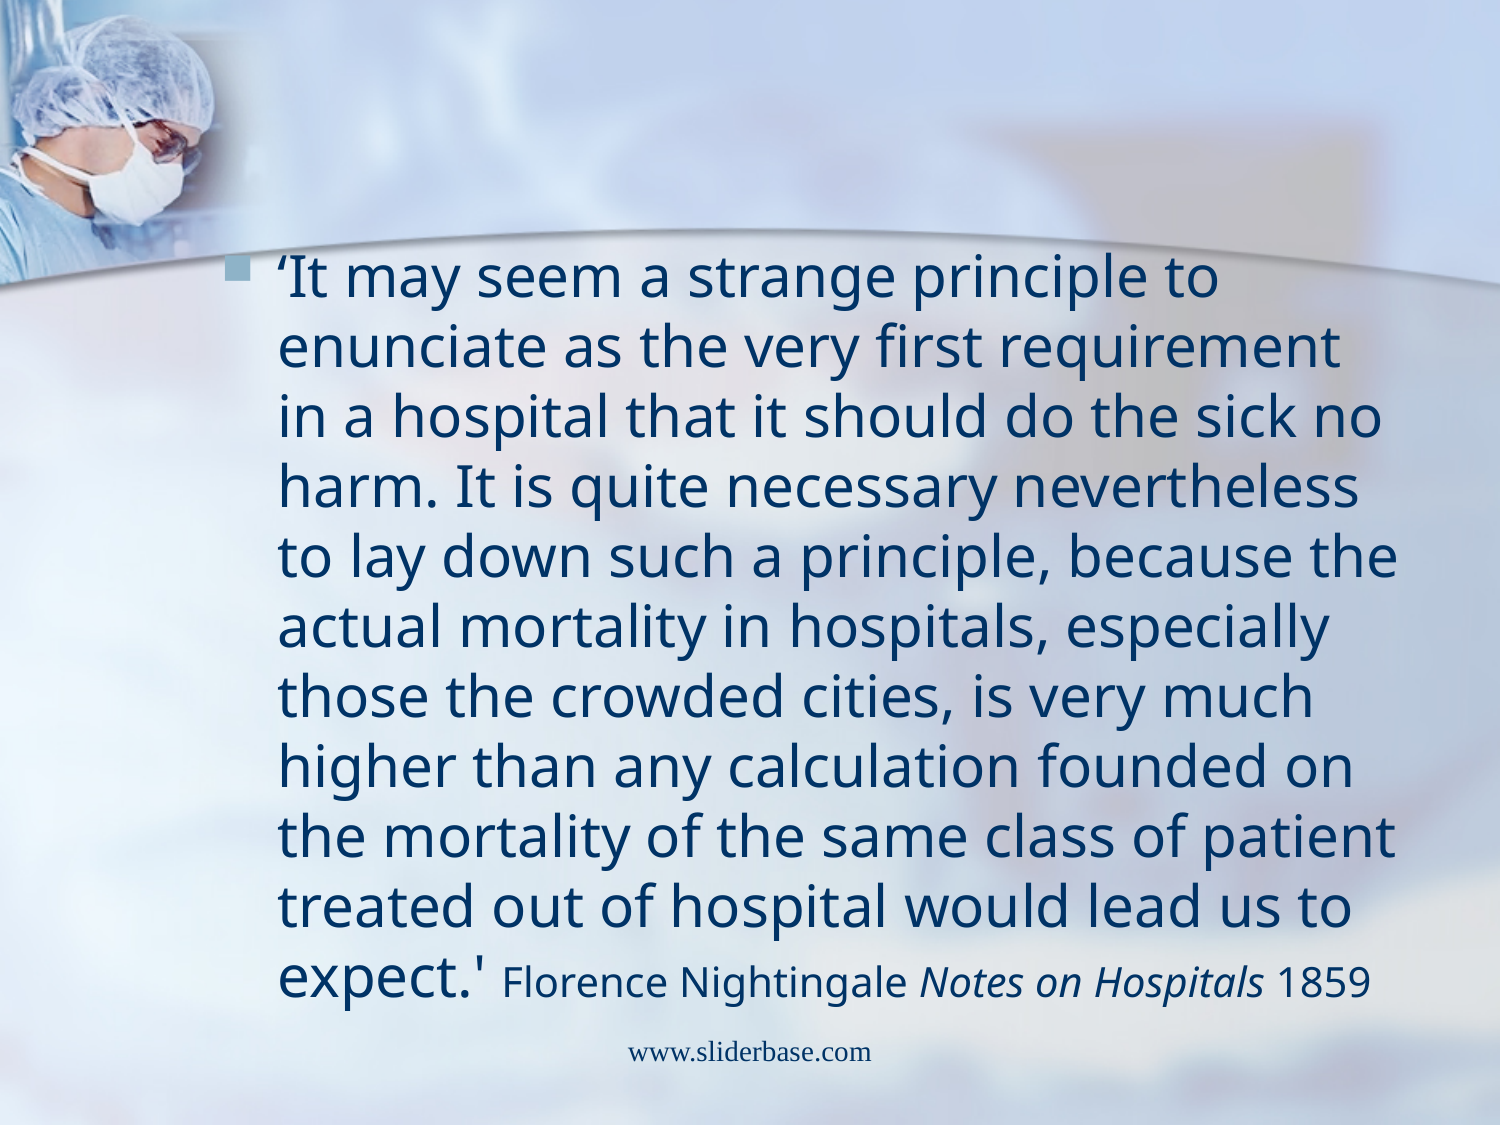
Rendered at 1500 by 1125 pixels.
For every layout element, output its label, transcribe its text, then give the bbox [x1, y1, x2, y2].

footer www.sliderbase.com [512, 1024, 988, 1103]
picture [0, 0, 1500, 1125]
list ‘It may seem a strange principle to enunciate as the very first requirement in a hospital that it should do the sick no harm. It is quite necessary nevertheless to lay down such a principle, because the actual mortality in hospitals, especially those the crowded cities, is very much higher than any calculation founded on the mortality of the same class of patient treated out of hospital would lead us to expect.' Florence Nightingale Notes on Hospitals 1859 [206, 231, 1419, 1007]
